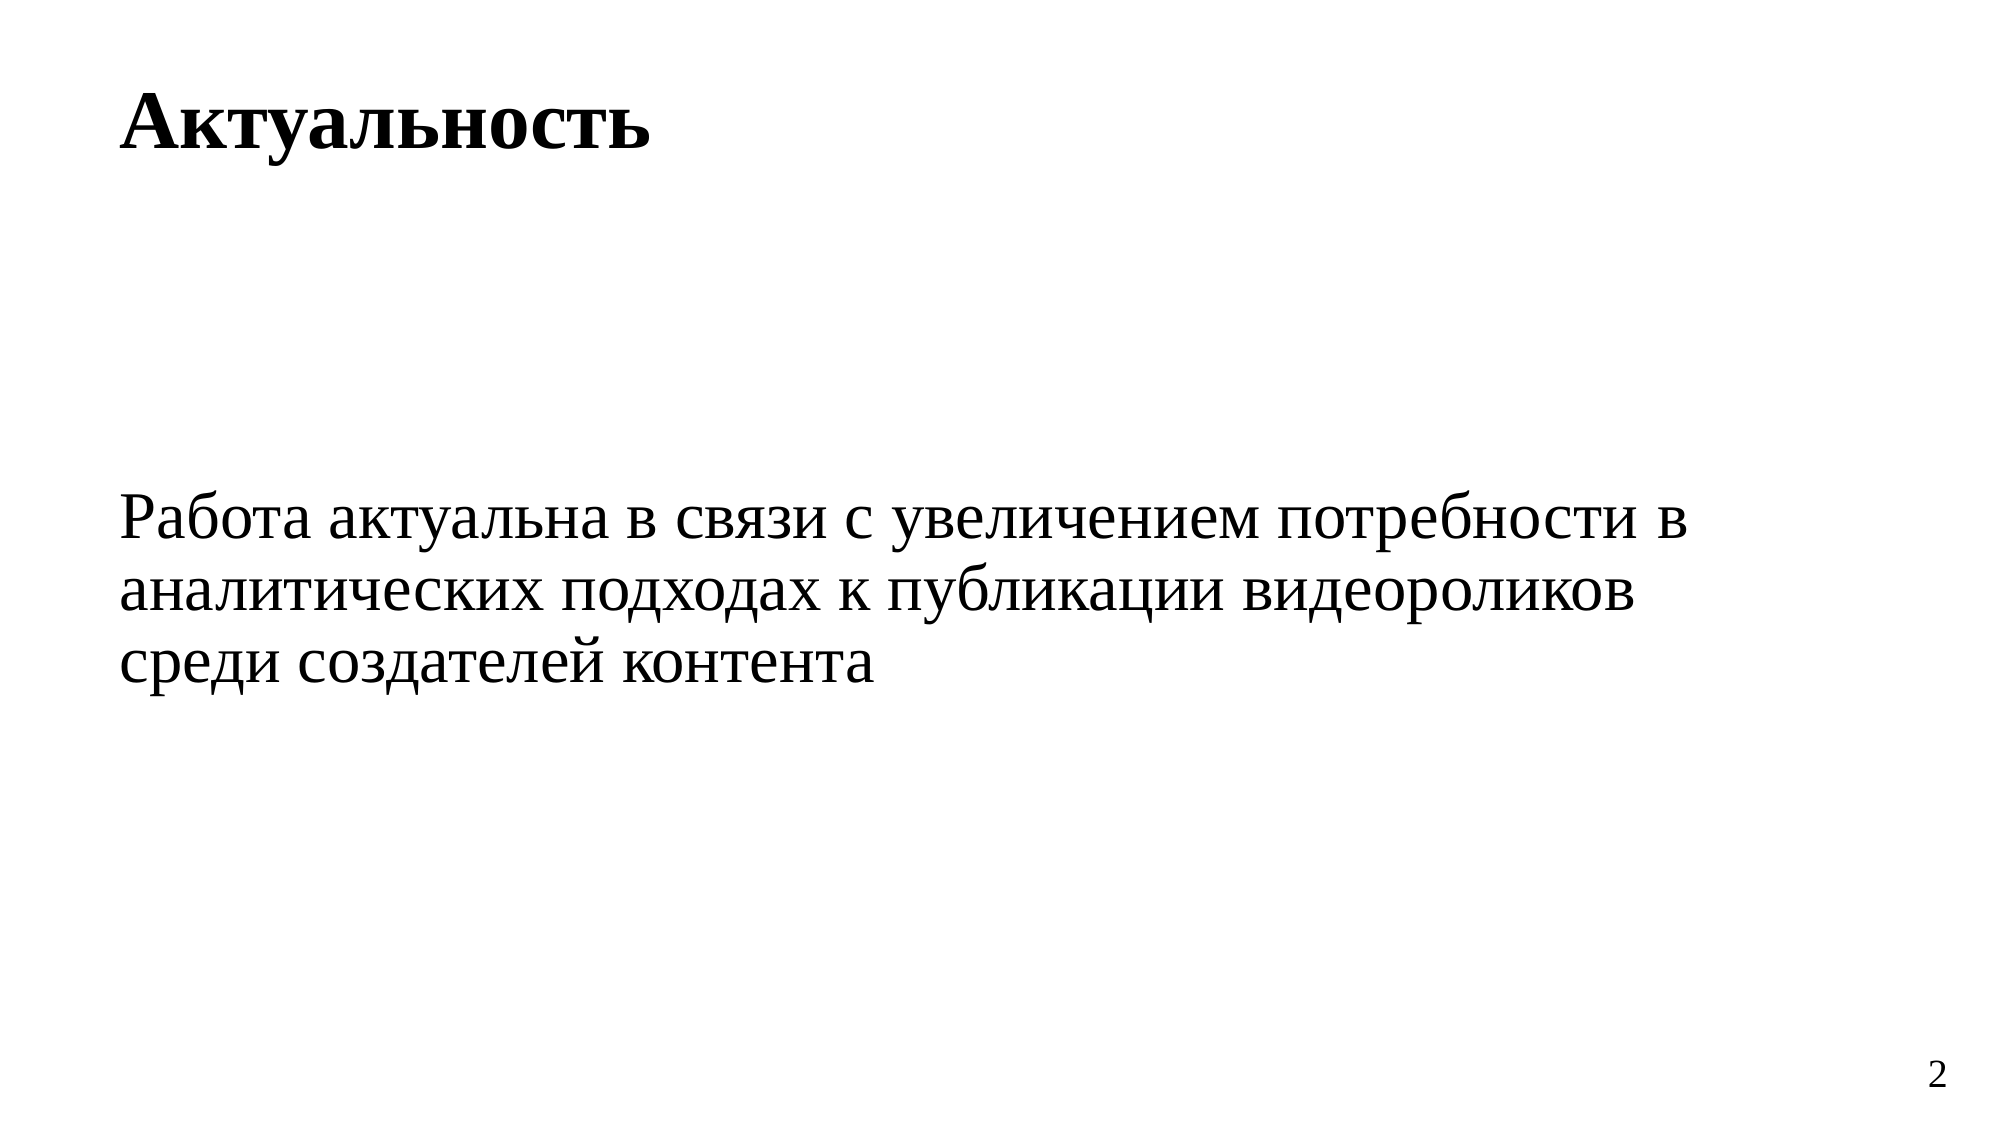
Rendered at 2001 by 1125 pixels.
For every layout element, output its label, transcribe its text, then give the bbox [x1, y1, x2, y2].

text_box Актуальность [104, 58, 1105, 173]
title Работа актуальна в связи с увеличением потребности в аналитических подходах к публикации видеороликов среди создателей контента [104, 253, 1830, 785]
text_box 2 [1893, 1044, 1983, 1104]
